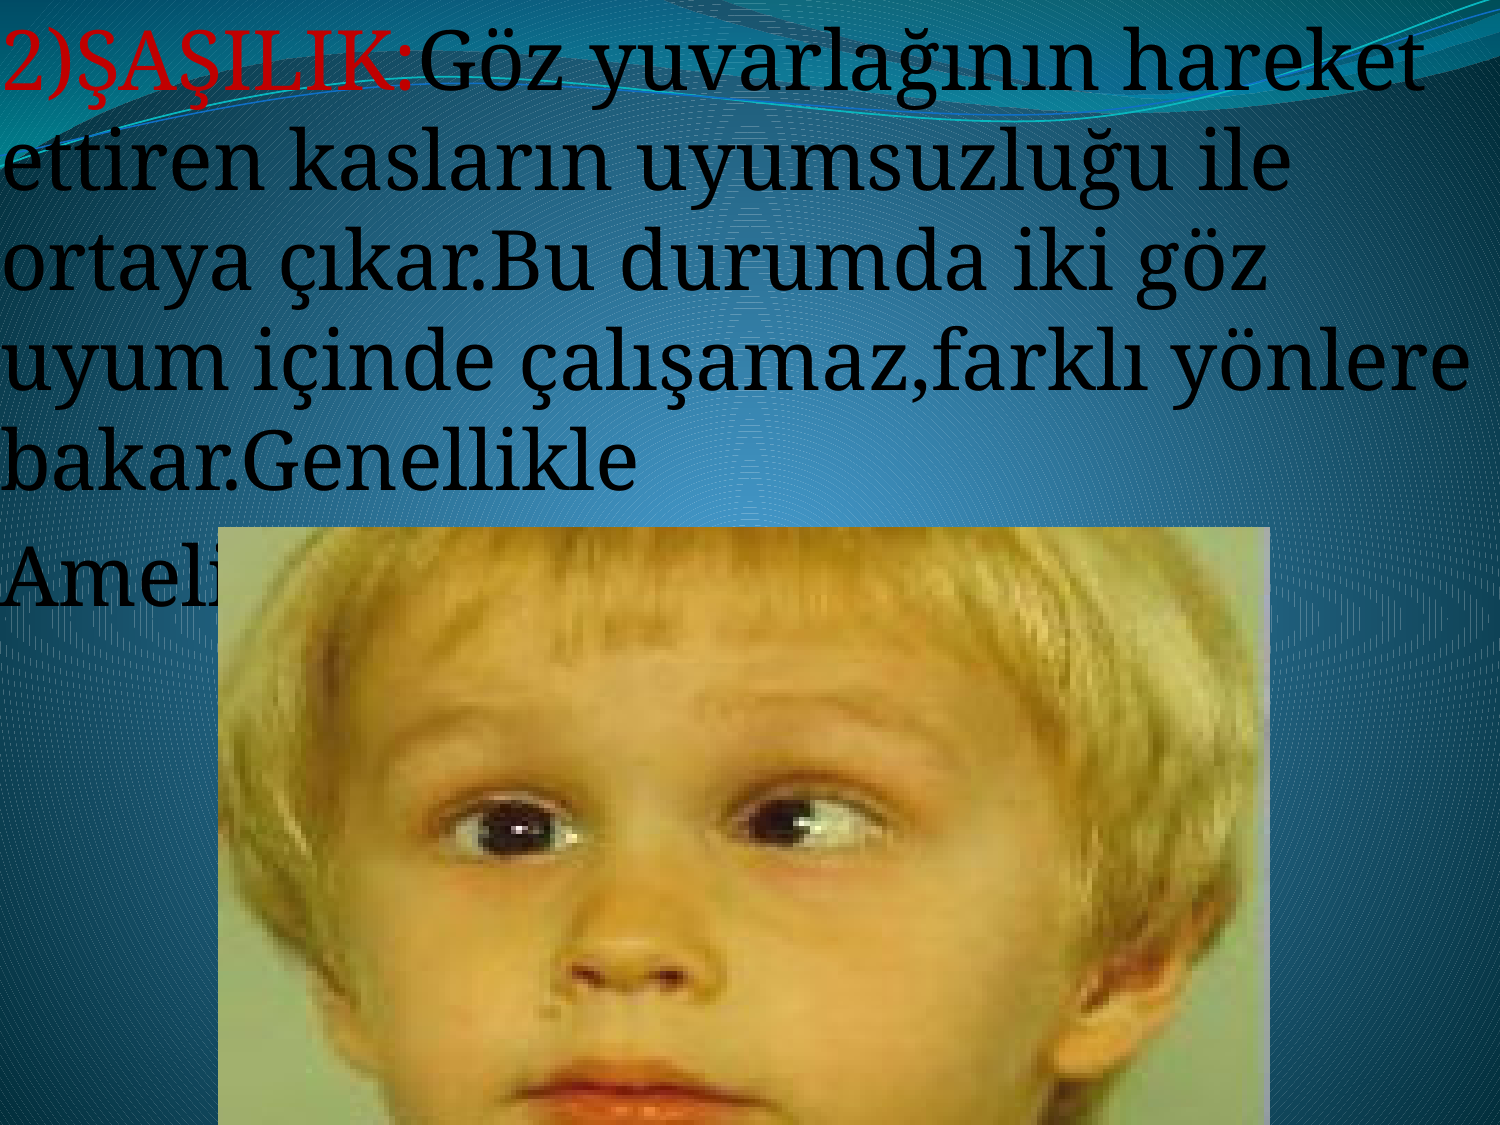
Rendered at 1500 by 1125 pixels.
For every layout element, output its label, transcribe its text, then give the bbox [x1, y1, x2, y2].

title [211, 528, 218, 1125]
subtitle 2)ŞAŞILIK:Göz yuvarlağının hareket ettiren kasların uyumsuzluğu ile ortaya çıkar.Bu durumda iki göz uyum içinde çalışamaz,farklı yönlere bakar.Genellikle Ameliyatla düzeltilir. [0, 0, 1500, 1125]
picture [218, 526, 1270, 1125]
title [1270, 530, 1275, 1125]
